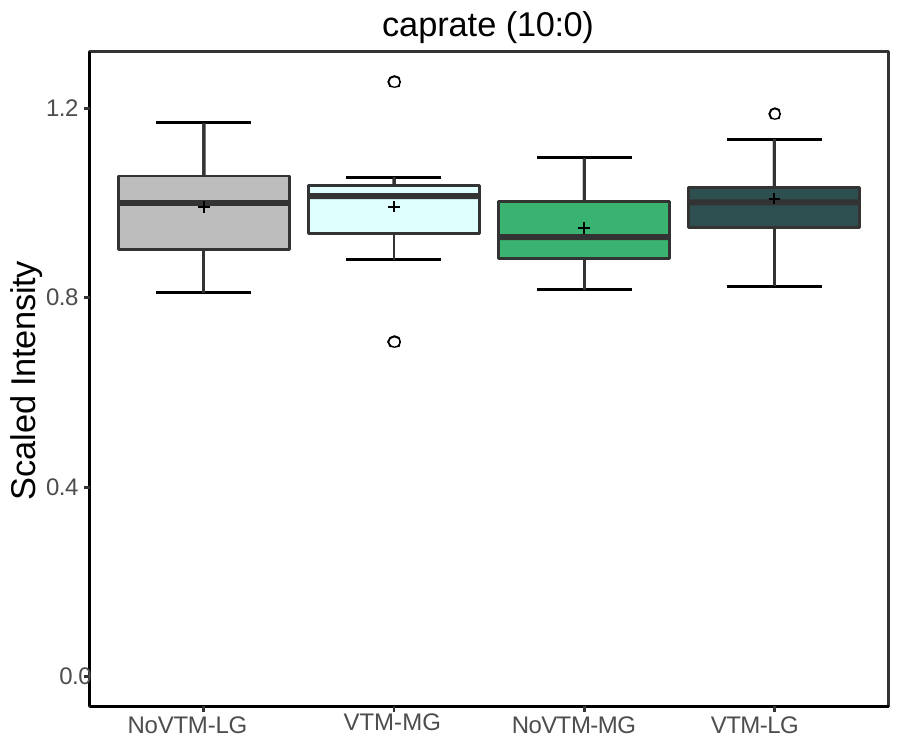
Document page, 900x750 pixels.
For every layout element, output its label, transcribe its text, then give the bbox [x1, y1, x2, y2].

text_box 1.2 [44, 90, 78, 122]
text_box caprate (10:0) [380, 0, 599, 44]
text_box 0.8 [45, 279, 78, 311]
text_box Scaled Intensity [1, 256, 45, 503]
text_box VTM-MG [341, 721, 443, 736]
text_box VTM-LG [708, 721, 817, 738]
text_box 0.4 [45, 469, 78, 501]
footer 0.0 [57, 661, 95, 750]
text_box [83, 50, 891, 713]
slide_number NoVTM-LG [125, 721, 257, 750]
text_box NoVTM-MG [509, 721, 644, 738]
